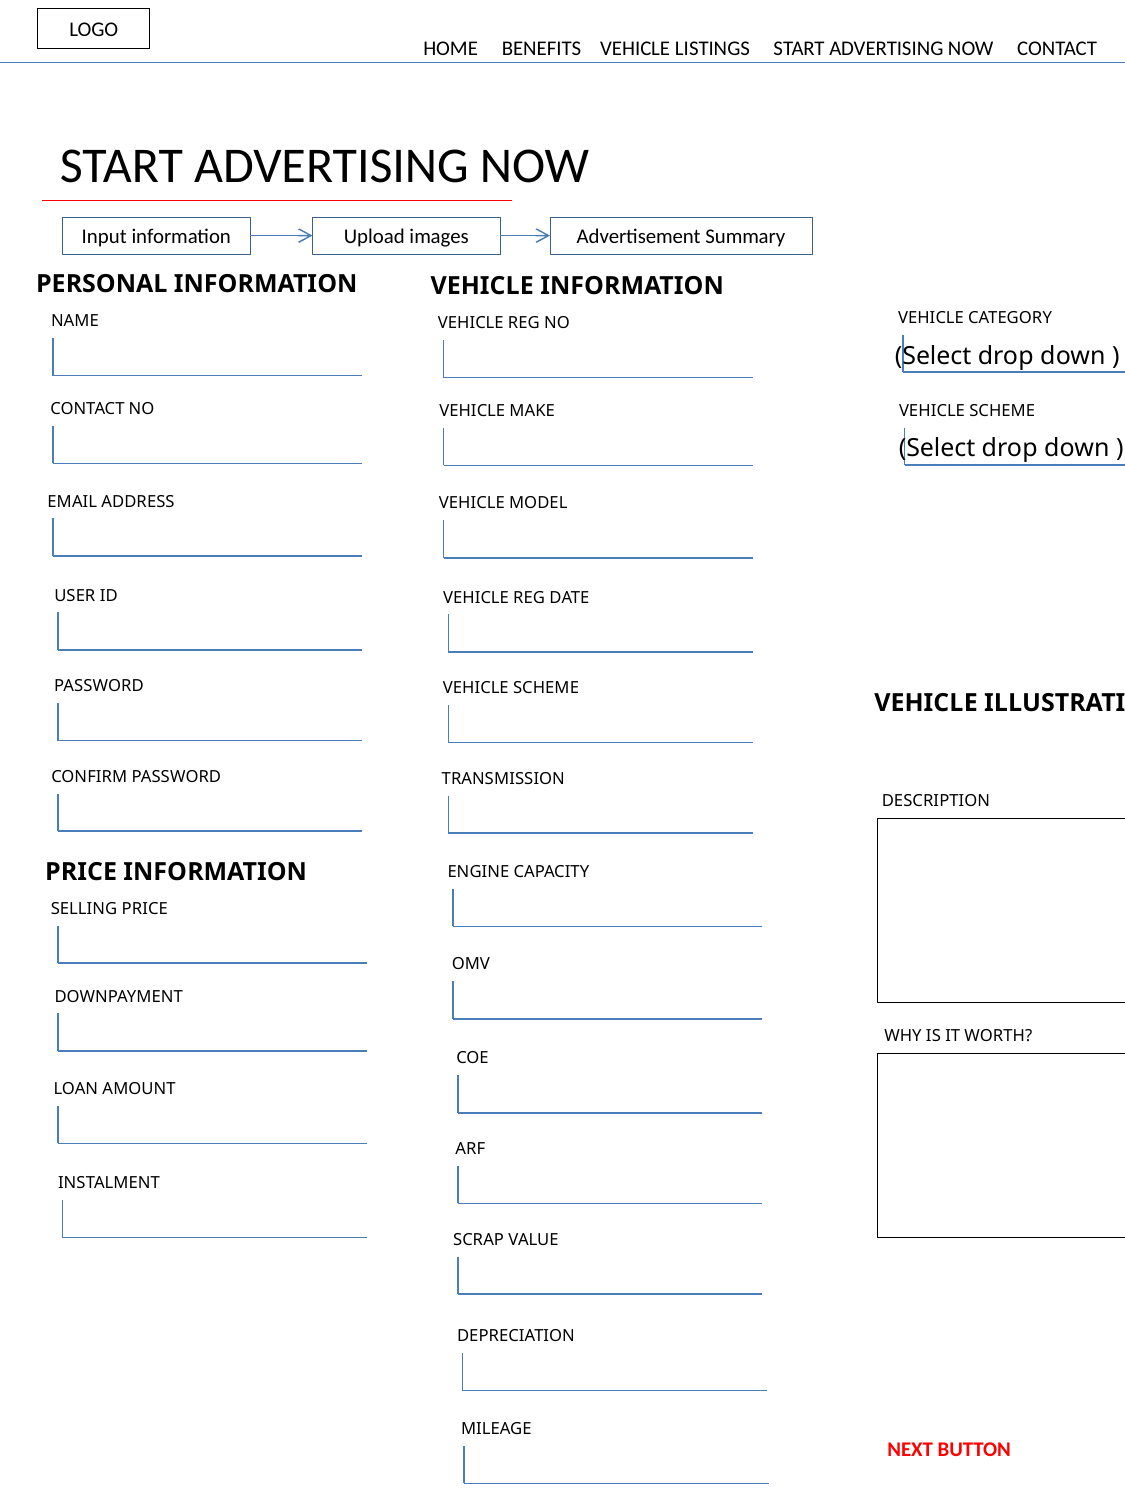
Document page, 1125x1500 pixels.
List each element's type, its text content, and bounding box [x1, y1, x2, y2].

text_box VEHICLE INFORMATION [415, 262, 740, 308]
text_box DEPRECIATION [442, 1317, 590, 1353]
text_box EMAIL ADDRESS [32, 483, 190, 518]
text_box DESCRIPTION [867, 782, 1006, 818]
text_box VEHICLE CATEGORY [883, 299, 1067, 332]
text_box INSTALMENT [43, 1164, 175, 1200]
text_box SCRAP VALUE [438, 1221, 574, 1256]
text_box NEXT BUTTON [872, 1428, 1026, 1468]
text_box Upload images [310, 215, 502, 256]
text_box USER ID [39, 577, 133, 612]
text_box TRANSMISSION [426, 760, 580, 795]
text_box WHY IS IT WORTH? [869, 1017, 1048, 1053]
text_box LOGO [37, 8, 150, 49]
text_box DOWNPAYMENT [39, 978, 198, 1013]
text_box PRICE INFORMATION [30, 848, 323, 893]
text_box [875, 816, 1125, 1004]
text_box VEHICLE ILLUSTRATION [859, 678, 1125, 724]
text_box Advertisement Summary [548, 215, 815, 256]
text_box ARF [440, 1130, 501, 1166]
text_box PERSONAL INFORMATION [21, 260, 373, 306]
text_box VEHICLE SCHEME [884, 392, 1051, 423]
text_box VEHICLE MAKE [424, 392, 570, 428]
text_box VEHICLE REG DATE [428, 579, 605, 614]
text_box PASSWORD [39, 667, 159, 703]
text_box START ADVERTISING NOW [45, 124, 605, 200]
text_box CONTACT NO [35, 390, 170, 426]
text_box COE [441, 1040, 504, 1075]
text_box ENGINE CAPACITY [432, 853, 605, 889]
text_box CONFIRM PASSWORD [36, 758, 237, 793]
text_box HOME BENEFITS VEHICLE LISTINGS START ADVERTISING NOW CONTACT [408, 26, 1113, 61]
text_box VEHICLE REG NO [423, 304, 585, 340]
text_box (Select drop down ) [879, 332, 1125, 377]
text_box OMV [437, 945, 506, 981]
text_box MILEAGE [446, 1410, 547, 1446]
text_box VEHICLE MODEL [424, 484, 583, 520]
text_box NAME [36, 302, 114, 338]
text_box [875, 1051, 1125, 1239]
text_box Input information [61, 215, 252, 256]
text_box VEHICLE SCHEME [428, 669, 594, 705]
text_box (Select drop down ) [883, 423, 1125, 469]
text_box SELLING PRICE [36, 890, 183, 925]
text_box LOAN AMOUNT [38, 1070, 191, 1106]
